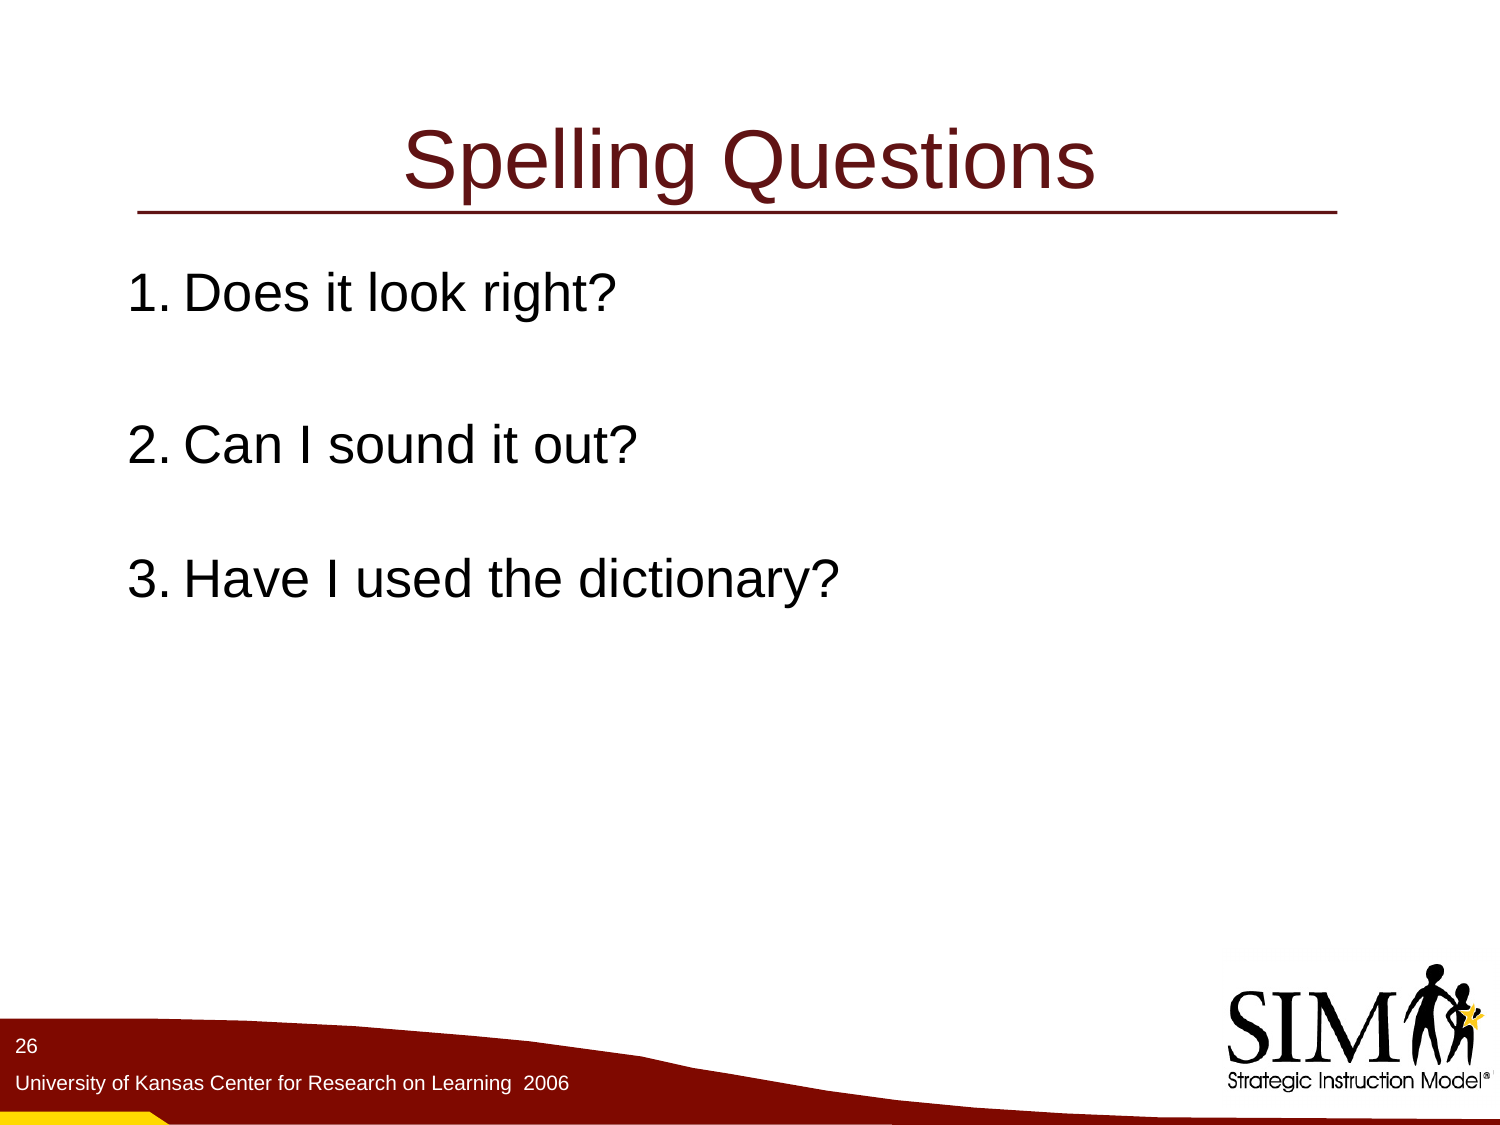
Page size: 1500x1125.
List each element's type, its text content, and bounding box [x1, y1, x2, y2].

picture [1222, 948, 1500, 1108]
footer University of Kansas Center for Research on Learning 2006 [0, 1062, 626, 1101]
list 1. Does it look right? 2. Can I sound it out? 3. Have I used the dictionary? [112, 249, 1388, 901]
title Spelling Questions [112, 74, 1388, 213]
slide_number 26 [0, 1024, 313, 1062]
